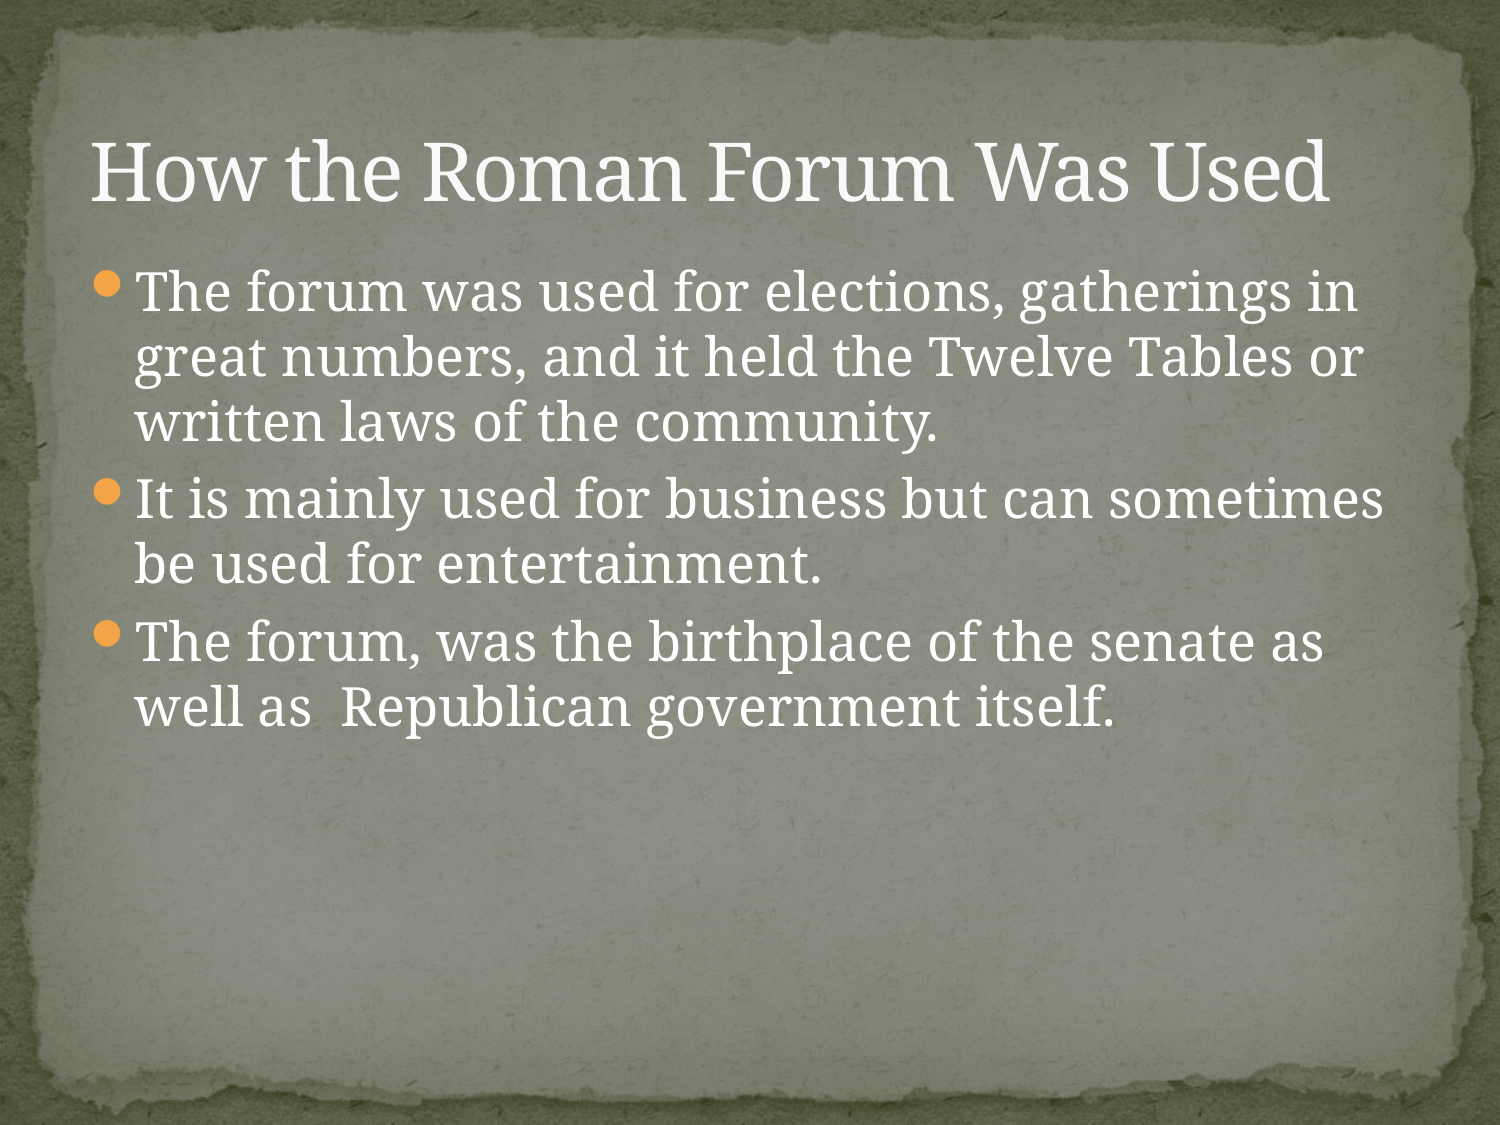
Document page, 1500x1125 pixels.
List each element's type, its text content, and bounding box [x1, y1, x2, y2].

list The forum was used for elections, gatherings in great numbers, and it held the Twelve Tables or written laws of the community. It is mainly used for business but can sometimes be used for entertainment. The forum, was the birthplace of the senate as well as Republican government itself. [75, 249, 1425, 1000]
title How the Roman Forum Was Used [74, 24, 1425, 225]
